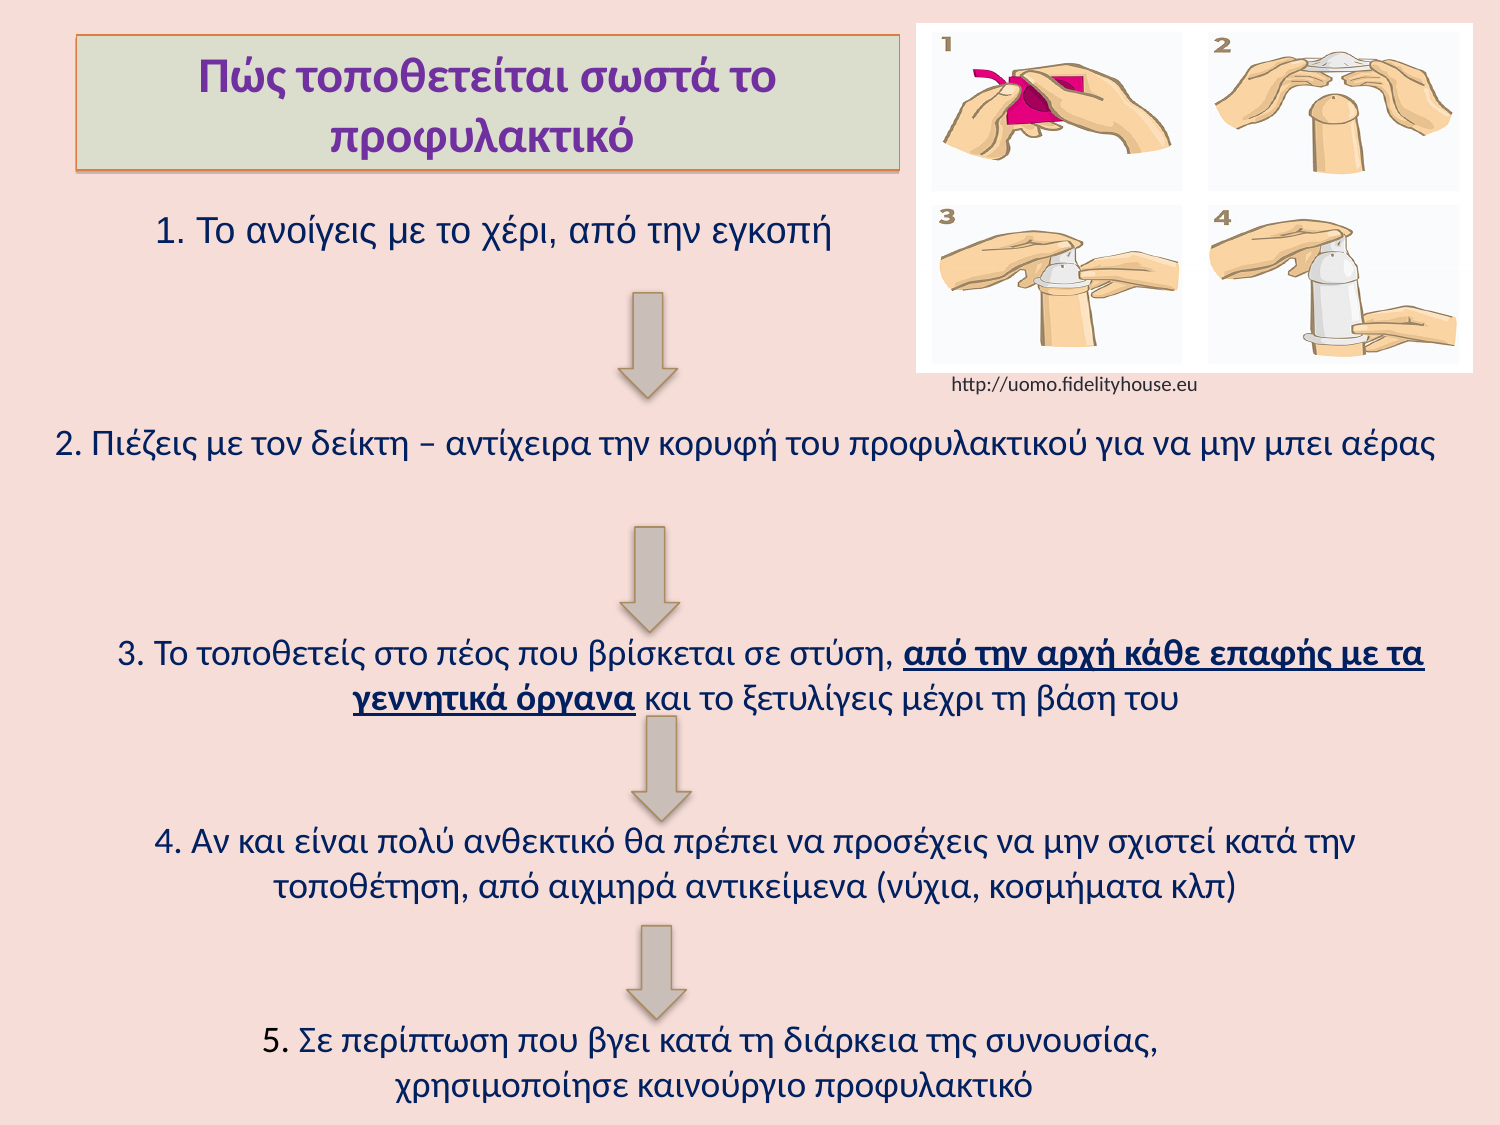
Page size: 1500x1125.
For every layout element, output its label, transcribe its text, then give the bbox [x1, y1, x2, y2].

text_box 1. Το ανοίγεις με το χέρι, από την εγκοπή [94, 199, 894, 259]
text_box [626, 924, 688, 1021]
text_box [619, 526, 681, 621]
text_box Πώς τοποθετείται σωστά το προφυλακτικό [76, 35, 900, 170]
text_box http://uomo.fidelityhouse.eu [936, 381, 1214, 403]
text_box 2. Πιέζεις με τον δείκτη – αντίχειρα την κορυφή του προφυλακτικού για να μην μπει αέρας [0, 410, 1500, 470]
text_box 5. Σε περίπτωση που βγει κατά τη διάρκεια της συνουσίας, χρησιμοποίησε καινούργιο προφυλακτικό [116, 1007, 1313, 1113]
text_box 3. Το τοποθετείς στο πέος που βρίσκεται σε στύση, από την αρχή κάθε επαφής με τα γεννητικά όργανα και το ξετυλίγεις μέχρι τη βάση του [71, 621, 1471, 771]
picture [916, 23, 1473, 374]
text_box 4. Αν και είναι πολύ ανθεκτικό θα πρέπει να προσέχεις να μην σχιστεί κατά την τοποθέτηση, από αιχμηρά αντικείμενα (νύχια, κοσμήματα κλπ) [88, 808, 1424, 914]
text_box [617, 292, 679, 399]
text_box [631, 715, 693, 823]
